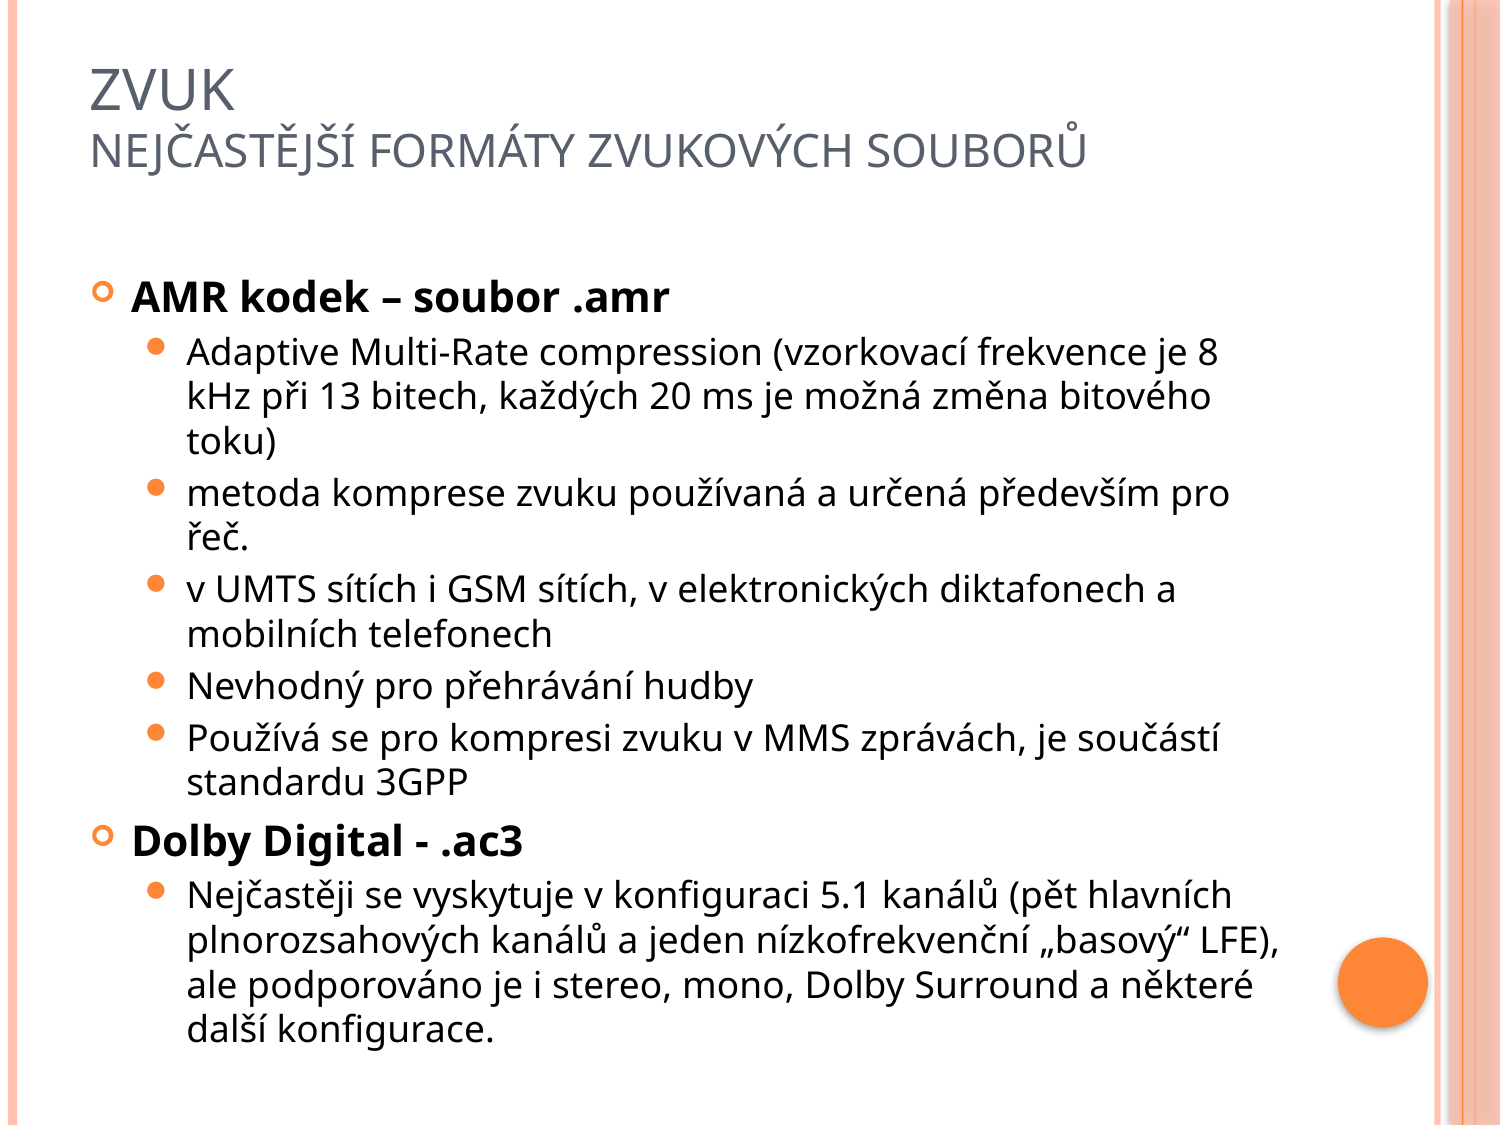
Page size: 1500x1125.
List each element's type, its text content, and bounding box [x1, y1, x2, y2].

title ZVUK nejčastější formáty zvukových souborů [75, 45, 1300, 185]
list AMR kodek – soubor .amr Adaptive Multi-Rate compression (vzorkovací frekvence je 8 kHz při 13 bitech, každých 20 ms je možná změna bitového toku) metoda komprese zvuku používaná a určená především pro řeč. v UMTS sítích i GSM sítích, v elektronických diktafonech a mobilních telefonech Nevhodný pro přehrávání hudby Používá se pro kompresi zvuku v MMS zprávách, je součástí standardu 3GPP Dolby Digital - .ac3 Nejčastěji se vyskytuje v konfiguraci 5.1 kanálů (pět hlavních plnorozsahových kanálů a jeden nízkofrekvenční „basový“ LFE), ale podporováno je i stereo, mono, Dolby Surround a některé další konfigurace. [75, 262, 1300, 1062]
